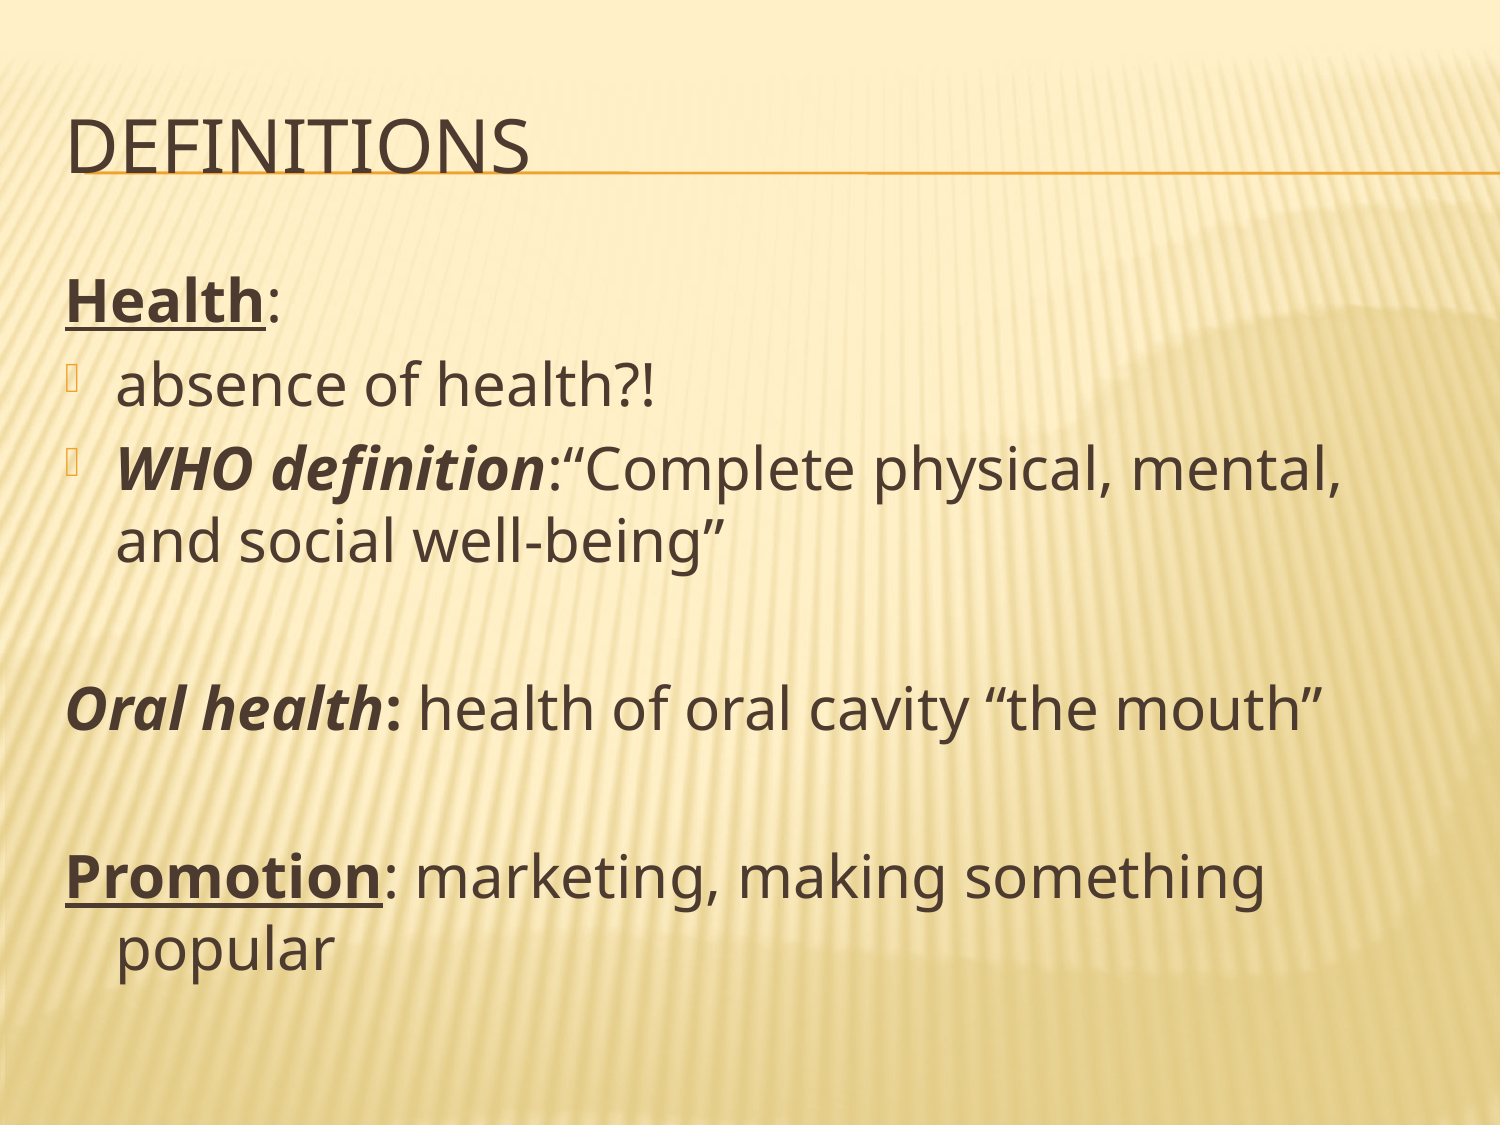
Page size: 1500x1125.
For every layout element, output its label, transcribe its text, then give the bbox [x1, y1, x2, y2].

list Health: absence of health?! WHO definition:“Complete physical, mental, and social well-being” Oral health: health of oral cavity “the mouth” Promotion: marketing, making something popular [50, 254, 1475, 998]
title Definitions [50, 75, 1475, 213]
